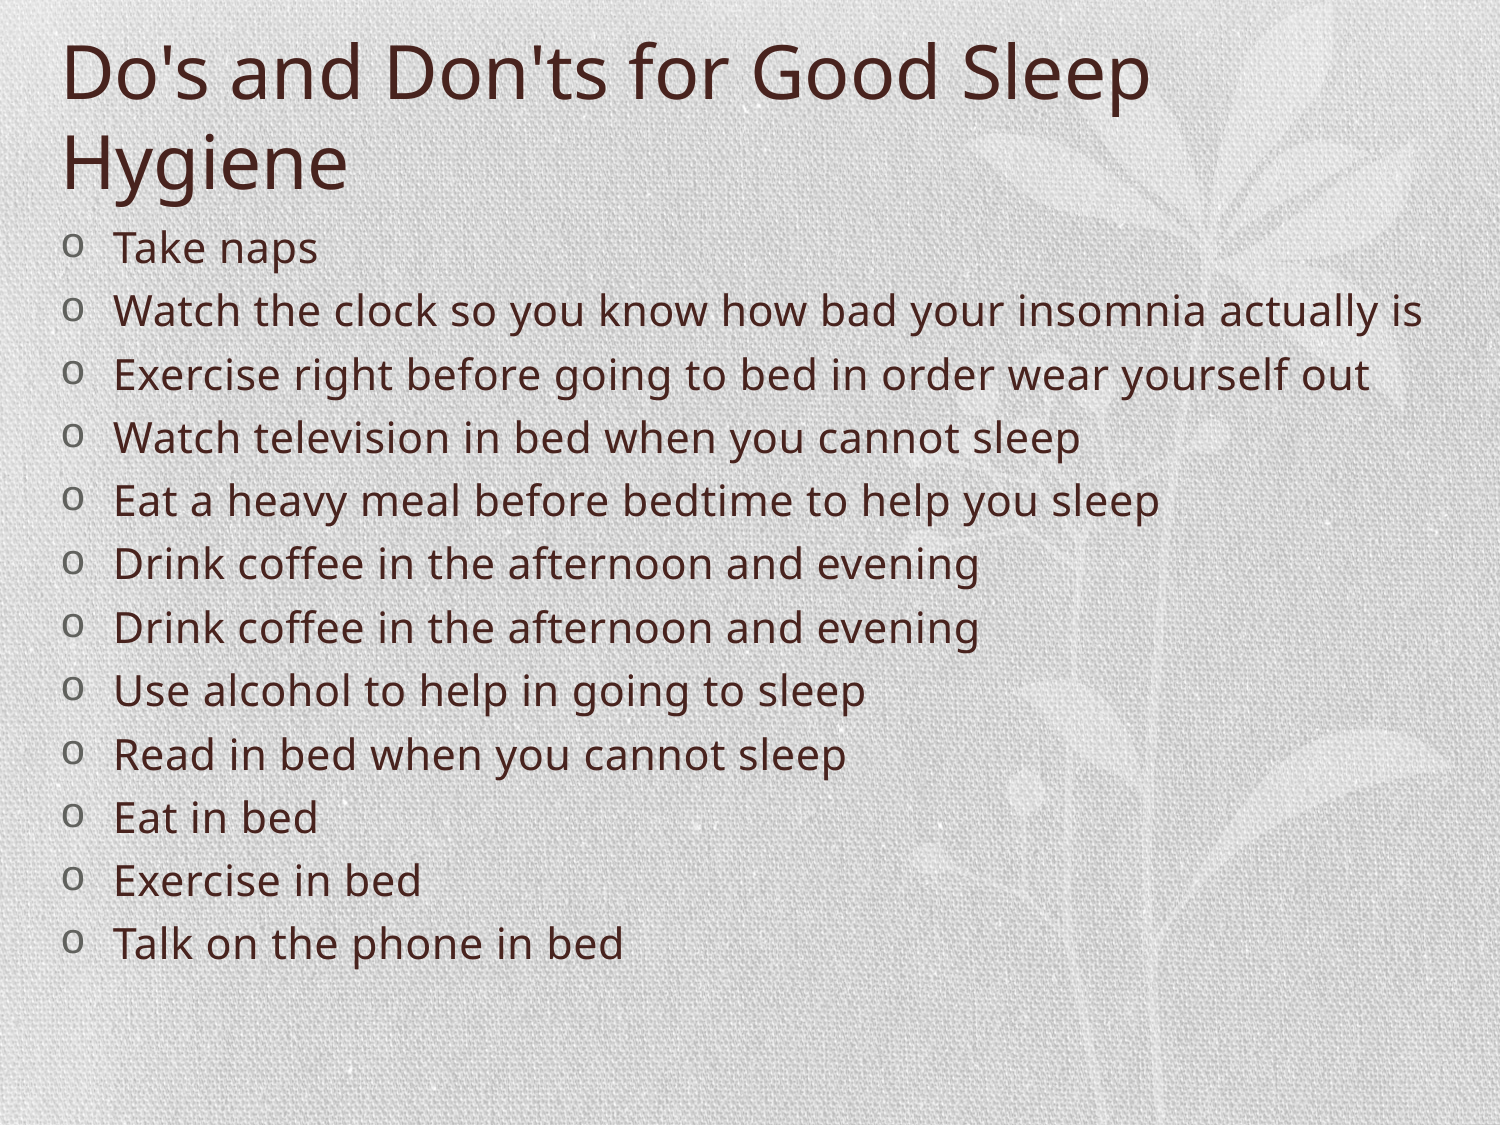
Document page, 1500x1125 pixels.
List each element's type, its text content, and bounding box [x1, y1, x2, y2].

list Take naps Watch the clock so you know how bad your insomnia actually is Exercise right before going to bed in order wear yourself out Watch television in bed when you cannot sleep Eat a heavy meal before bedtime to help you sleep Drink coffee in the afternoon and evening Drink coffee in the afternoon and evening Use alcohol to help in going to sleep Read in bed when you cannot sleep Eat in bed Exercise in bed Talk on the phone in bed [45, 213, 1455, 1023]
title Do's and Don'ts for Good Sleep Hygiene [45, 37, 1455, 213]
